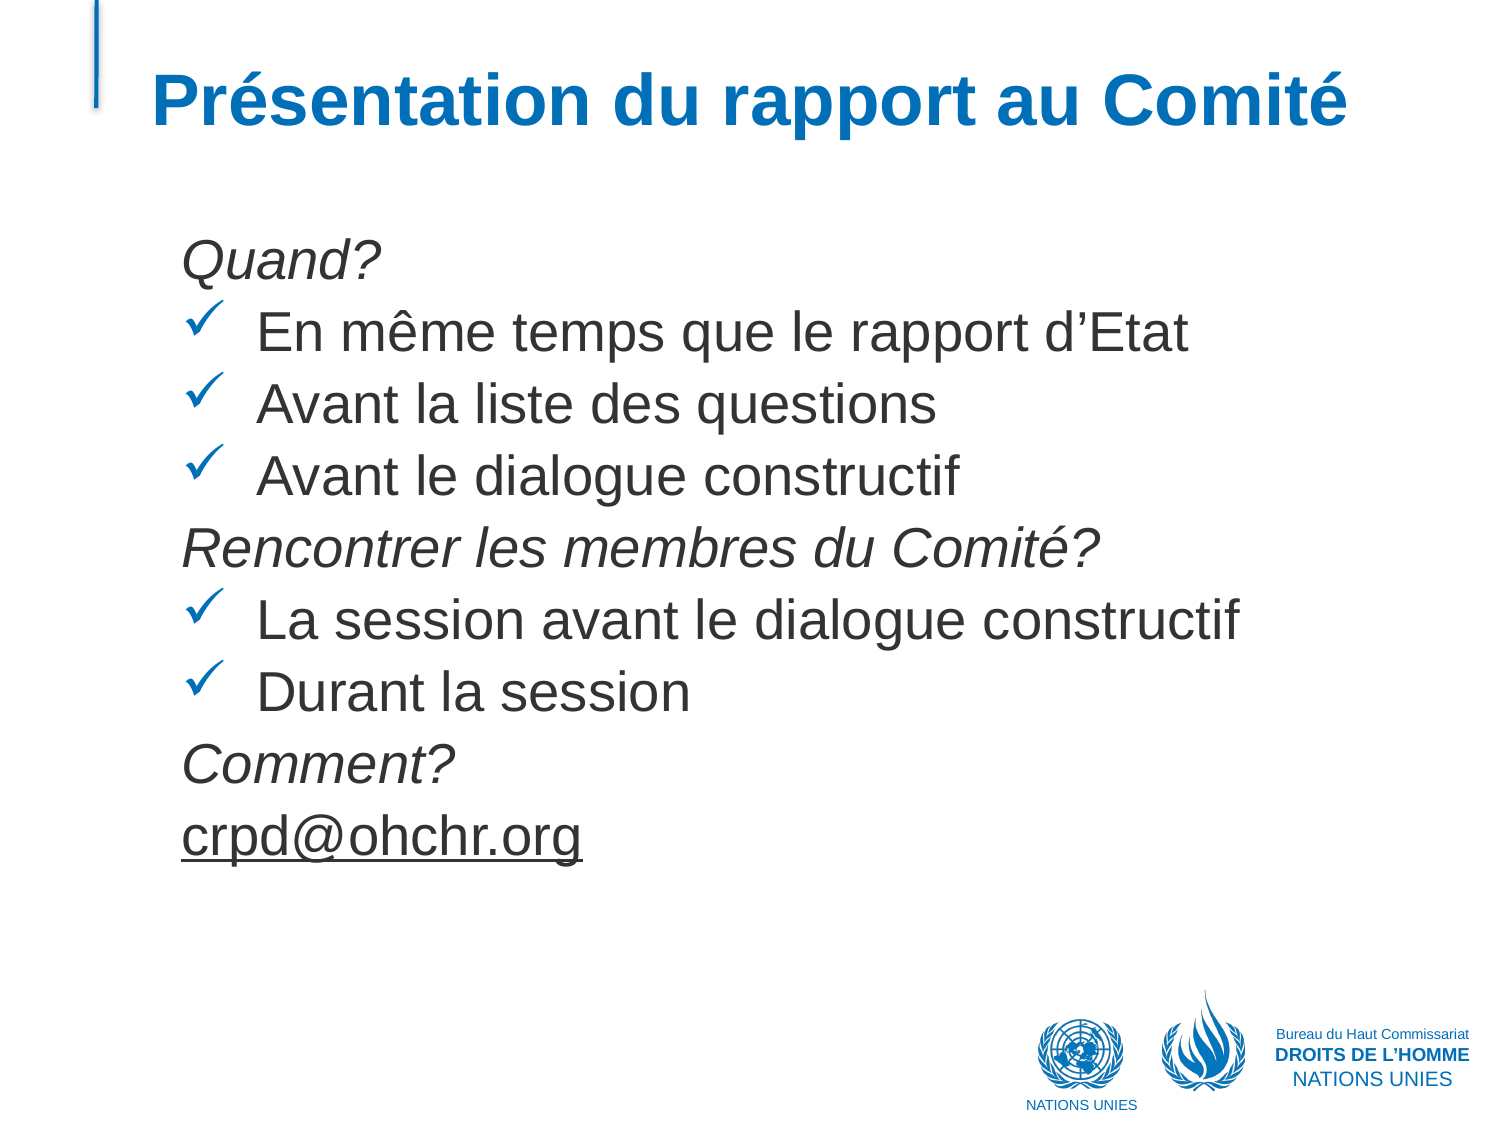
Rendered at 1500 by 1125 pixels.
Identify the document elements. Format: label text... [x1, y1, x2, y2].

picture [1037, 990, 1457, 1107]
text_box Quand? En même temps que le rapport d’Etat Avant la liste des questions Avant le dialogue constructif Rencontrer les membres du Comité? La session avant le dialogue constructif Durant la session Comment? crpd@ohchr.org [166, 223, 1325, 962]
text_box NATIONS UNIES [980, 1088, 1184, 1121]
text_box Bureau du Haut Commissariat DROITS DE L’HOMME NATIONS UNIES [1245, 1017, 1500, 1098]
title Présentation du rapport au Comité [65, 45, 1437, 224]
